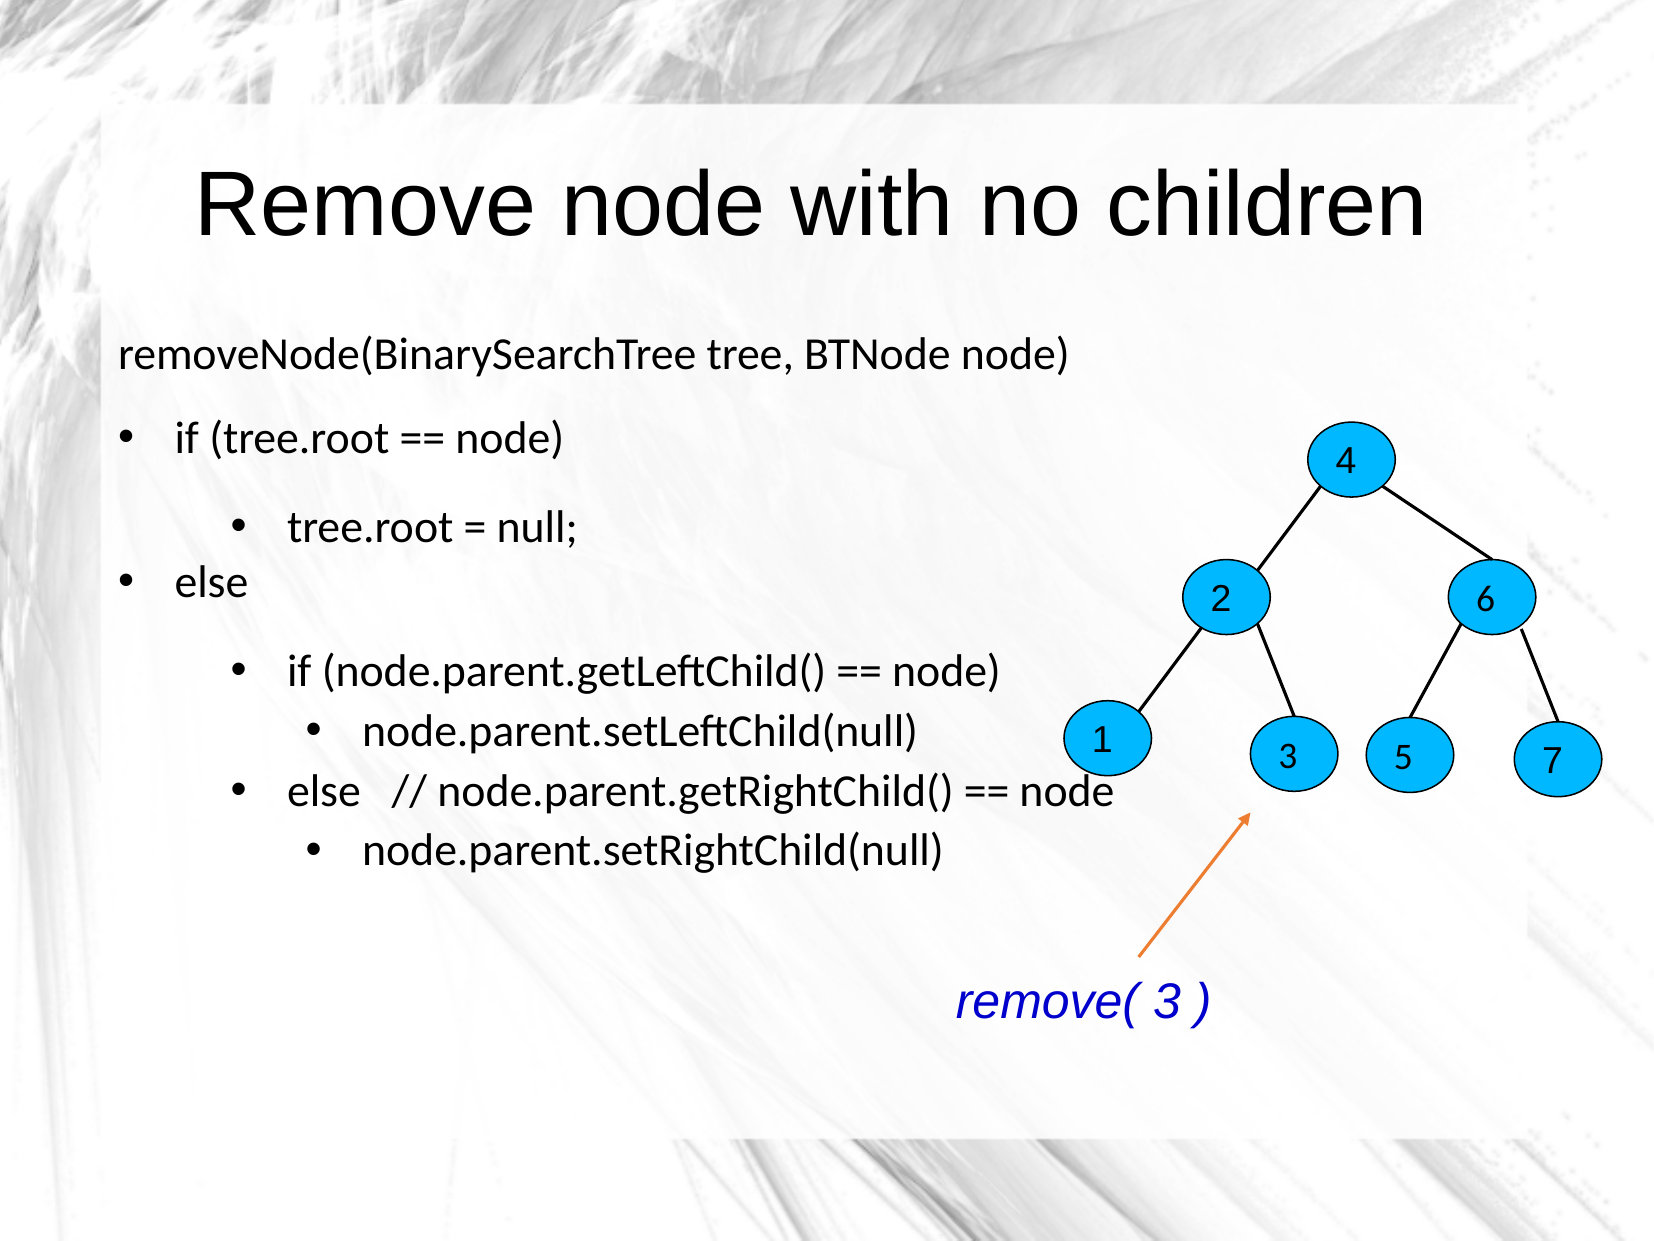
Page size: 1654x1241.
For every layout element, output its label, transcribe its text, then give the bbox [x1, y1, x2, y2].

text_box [1138, 627, 1202, 712]
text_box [1382, 486, 1493, 560]
list removeNode(BinarySearchTree tree, BTNode node) if (tree.root == node) tree.root = null; else if (node.parent.getLeftChild() == node) node.parent.setLeftChild(null) else // node.parent.getRightChild() == node node.parent.setRightChild(null) [118, 319, 1571, 1109]
picture [0, 0, 1654, 1241]
text_box 5 [1366, 717, 1454, 793]
text_box 6 [1448, 559, 1536, 635]
text_box 7 [1514, 721, 1602, 797]
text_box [1138, 812, 1251, 957]
text_box 3 [1250, 716, 1338, 792]
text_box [1409, 623, 1462, 718]
text_box remove( 3 ) [941, 961, 1276, 1036]
text_box 1 [1063, 700, 1152, 776]
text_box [1521, 628, 1558, 722]
title Remove node with no children [118, 93, 1506, 299]
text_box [1257, 623, 1295, 717]
text_box 2 [1182, 559, 1271, 635]
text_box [1257, 486, 1321, 571]
text_box 4 [1307, 422, 1396, 498]
